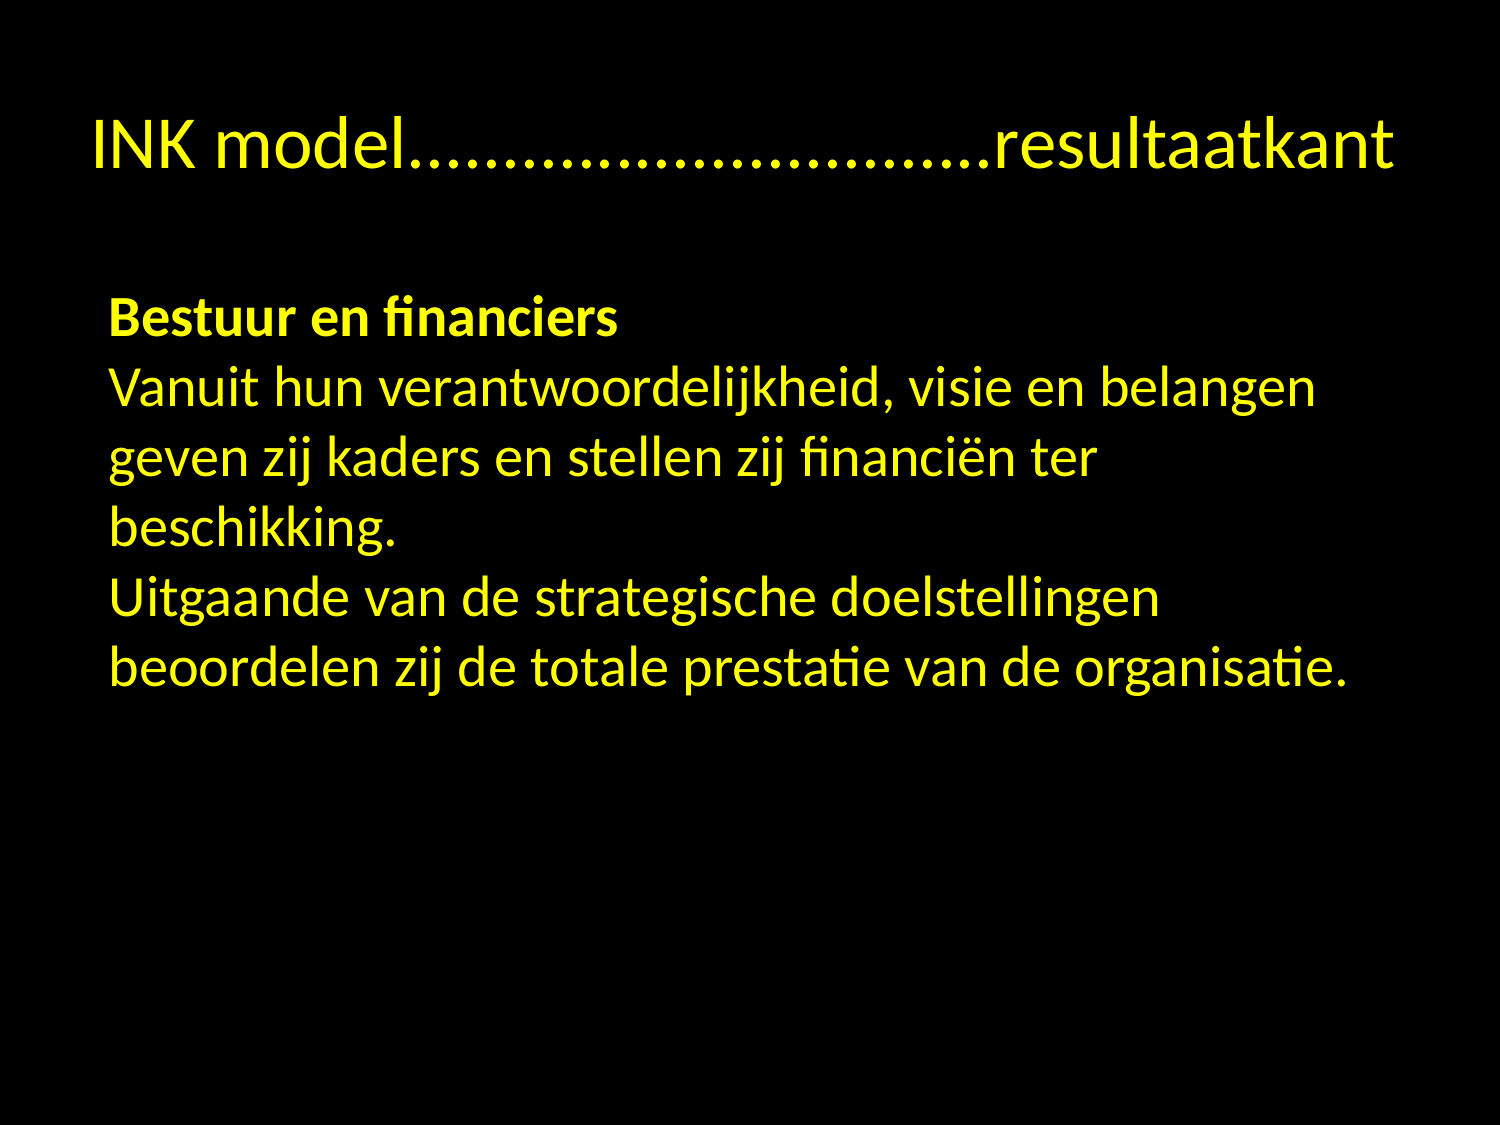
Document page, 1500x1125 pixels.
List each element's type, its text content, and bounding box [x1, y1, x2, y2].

title INK model...............................resultaatkant [75, 45, 1425, 233]
text_box Bestuur en financiers Vanuit hun verantwoordelijkheid, visie en belangen geven zij kaders en stellen zij financiën ter beschikking. Uitgaande van de strategische doelstellingen beoordelen zij de totale prestatie van de organisatie. [94, 270, 1411, 776]
